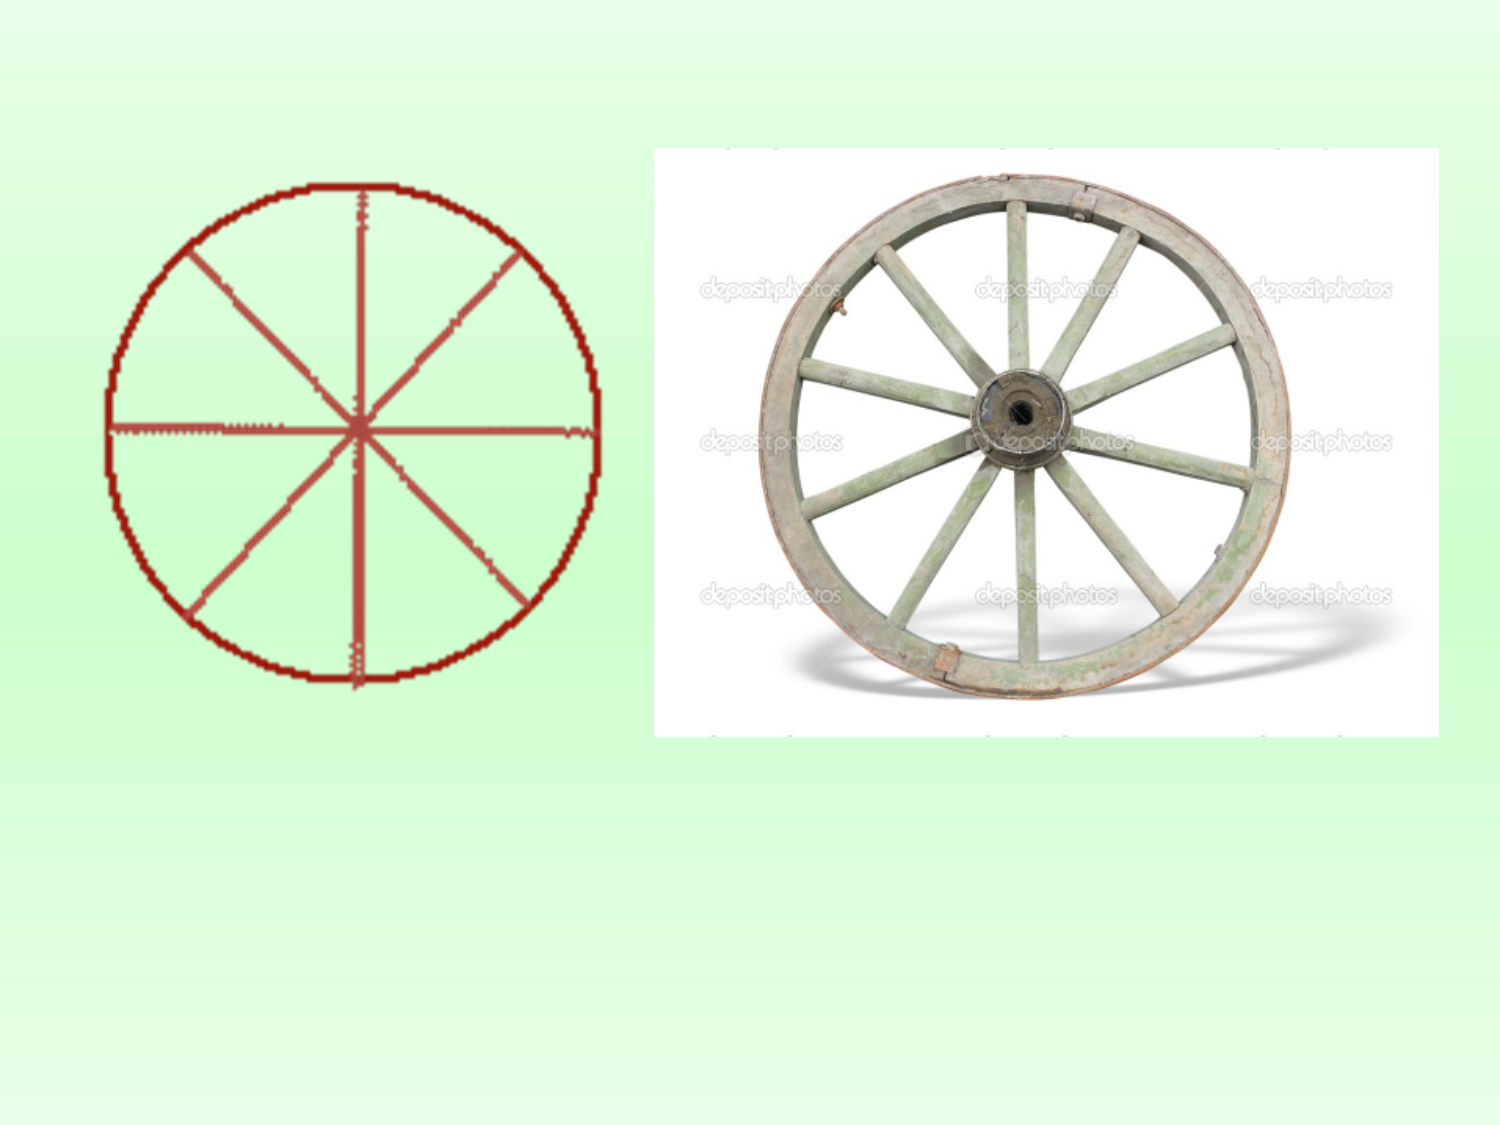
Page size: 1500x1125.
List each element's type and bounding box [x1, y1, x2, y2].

picture [0, 77, 1439, 854]
